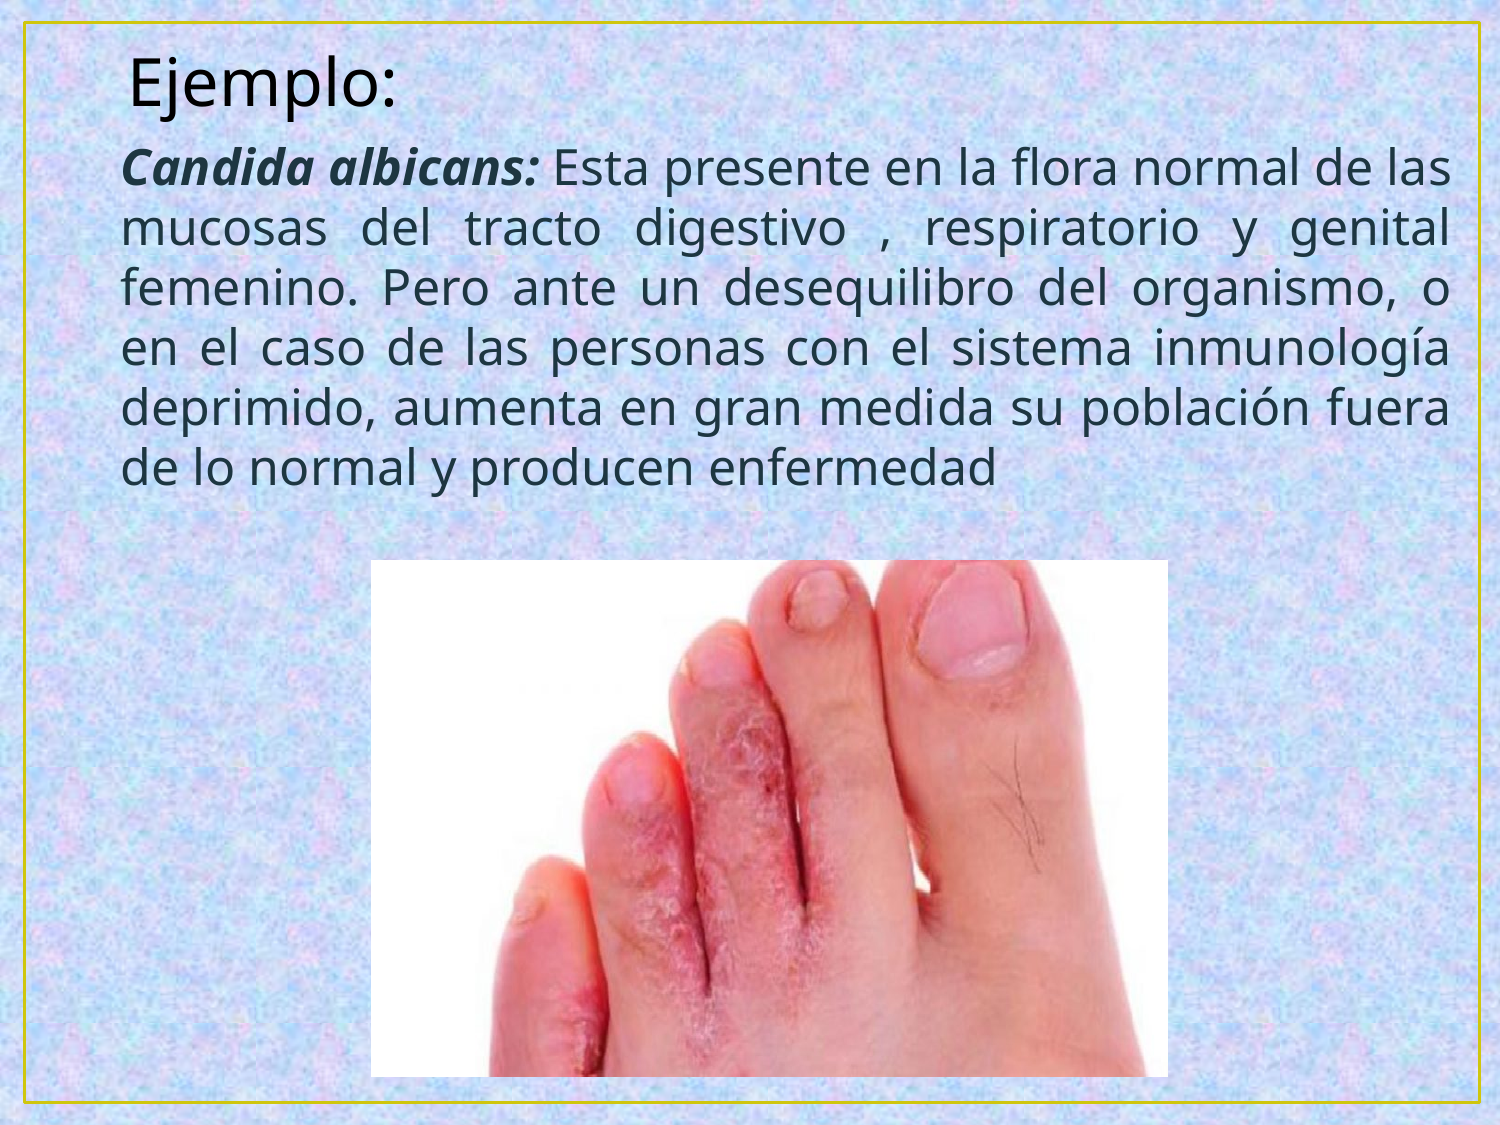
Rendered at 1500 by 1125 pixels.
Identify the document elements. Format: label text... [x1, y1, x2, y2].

text_box Ejemplo: [113, 32, 787, 127]
text_box Candida albicans: Esta presente en la flora normal de las mucosas del tracto digestivo , respiratorio y genital femenino. Pero ante un desequilibro del organismo, o en el caso de las personas con el sistema inmunología deprimido, aumenta en gran medida su población fuera de lo normal y producen enfermedad [106, 127, 1467, 503]
picture [0, 0, 1500, 1125]
